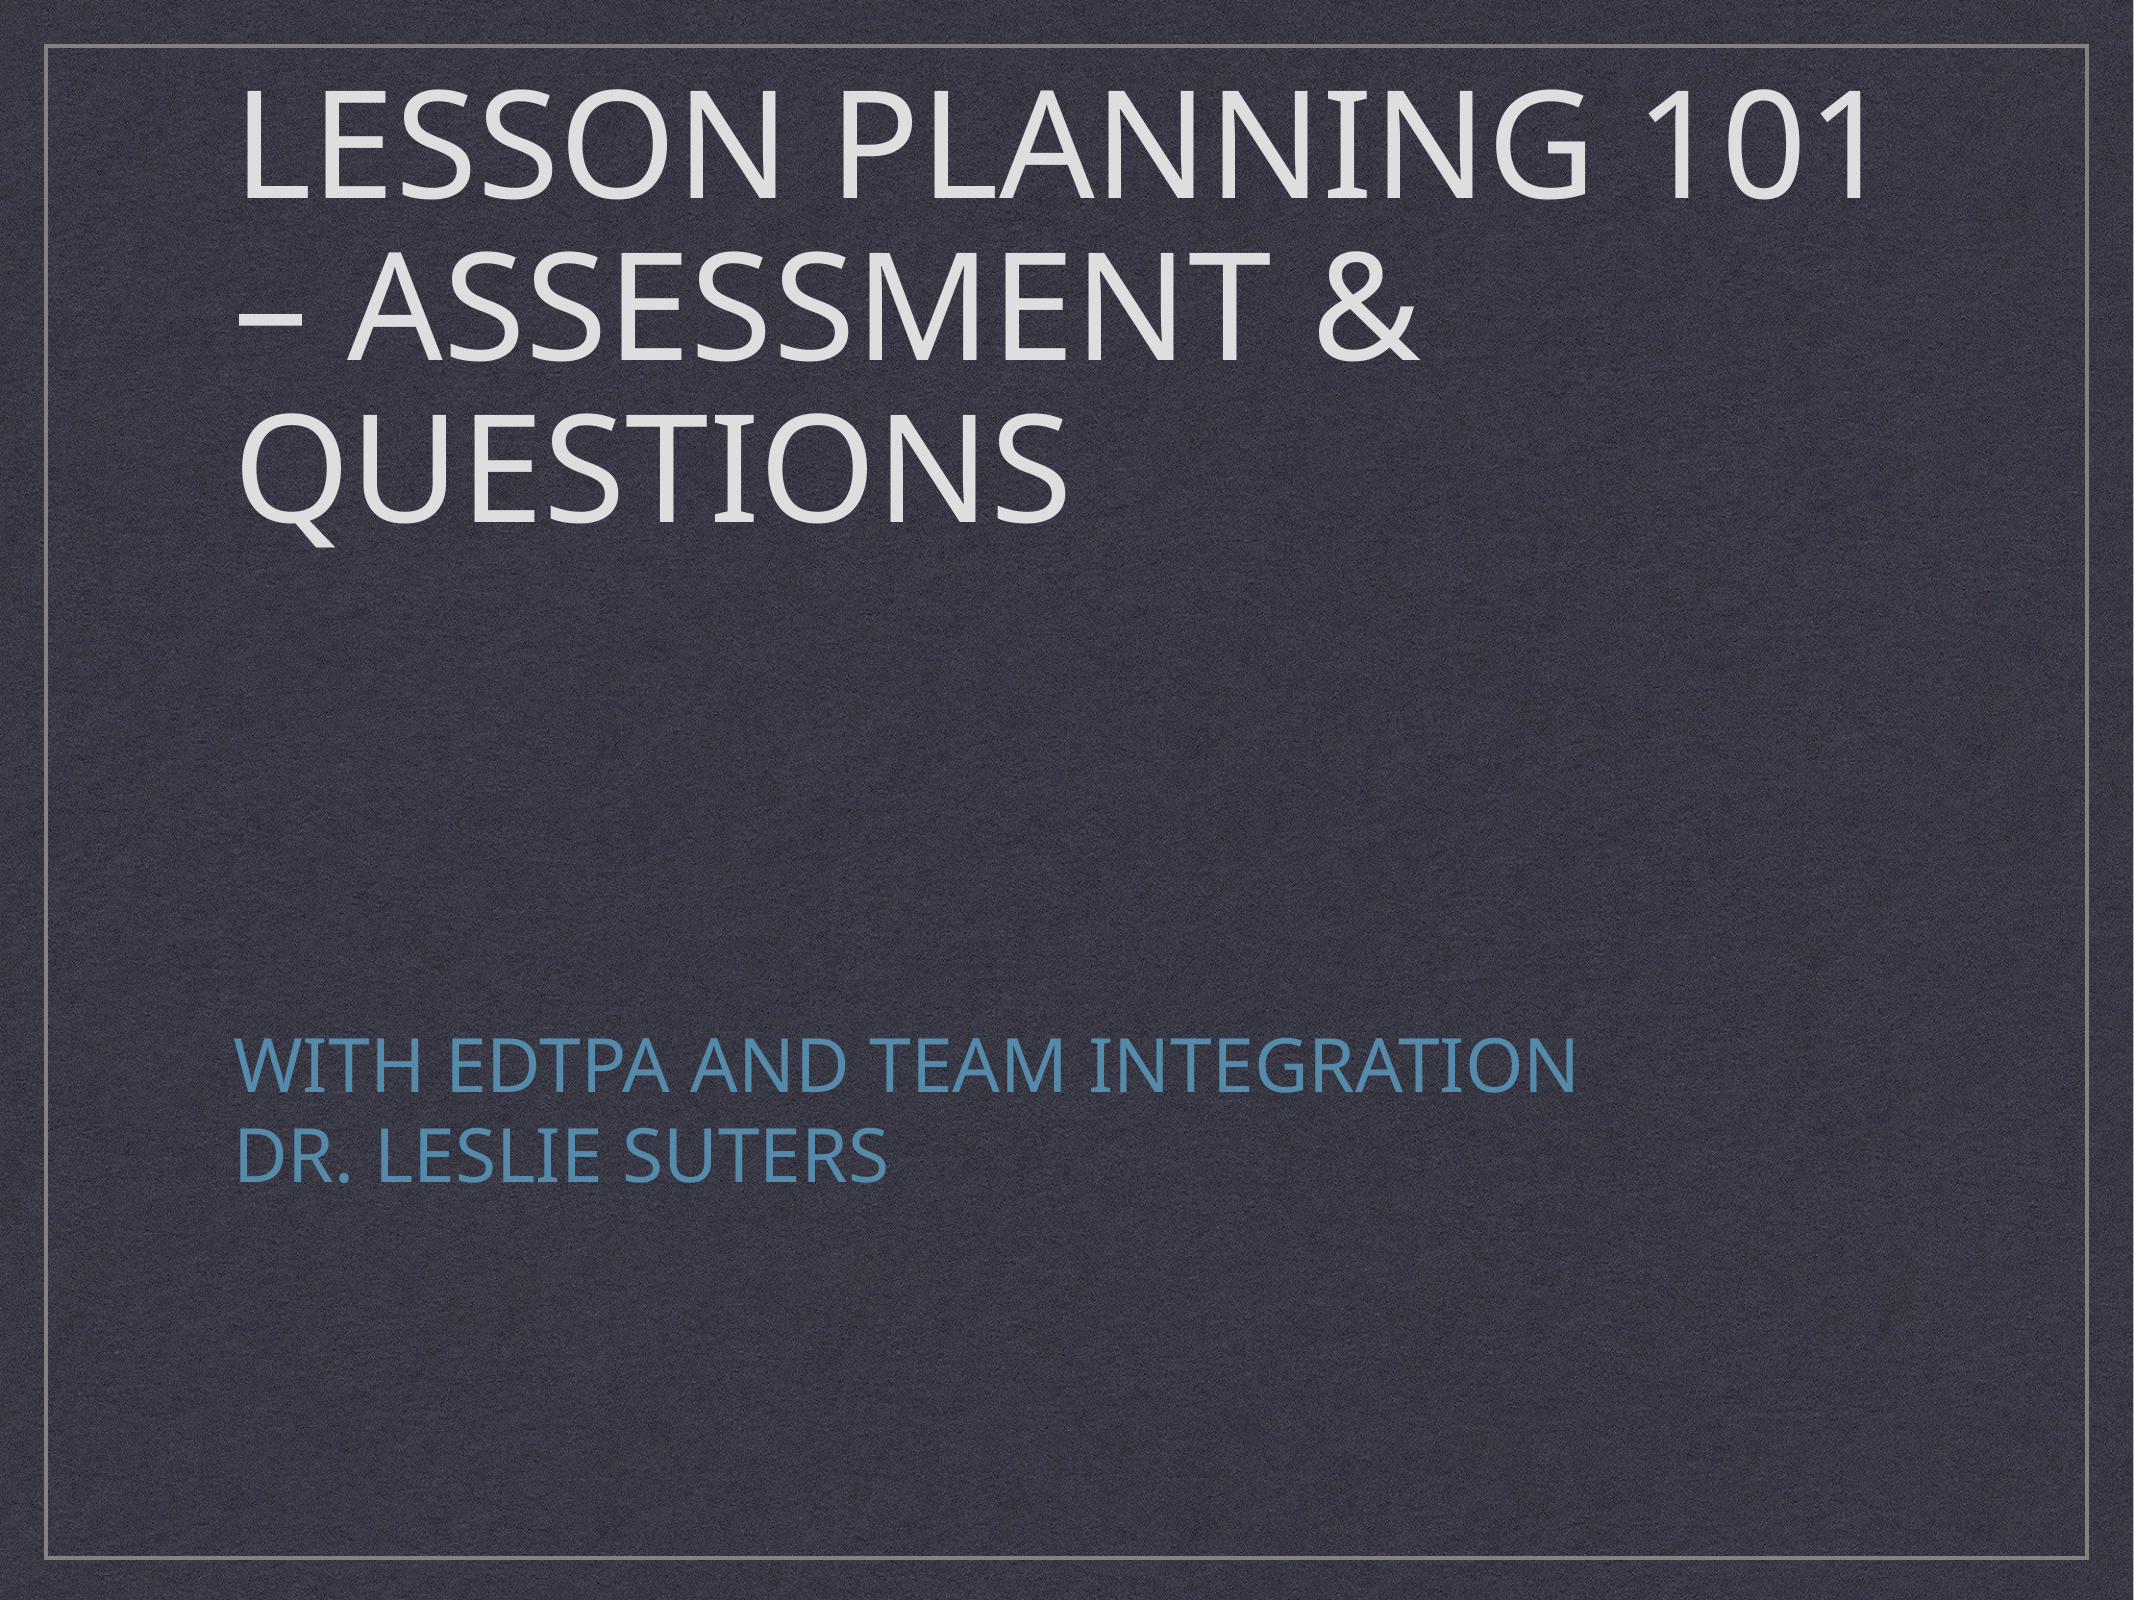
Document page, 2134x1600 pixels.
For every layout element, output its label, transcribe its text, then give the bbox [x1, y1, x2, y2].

title Lesson planning 101 – Assessment & Questions [232, 122, 1963, 556]
list with Edtpa and TEAM integration Dr. Leslie suters [232, 1016, 1963, 1243]
picture [0, 0, 2134, 1600]
